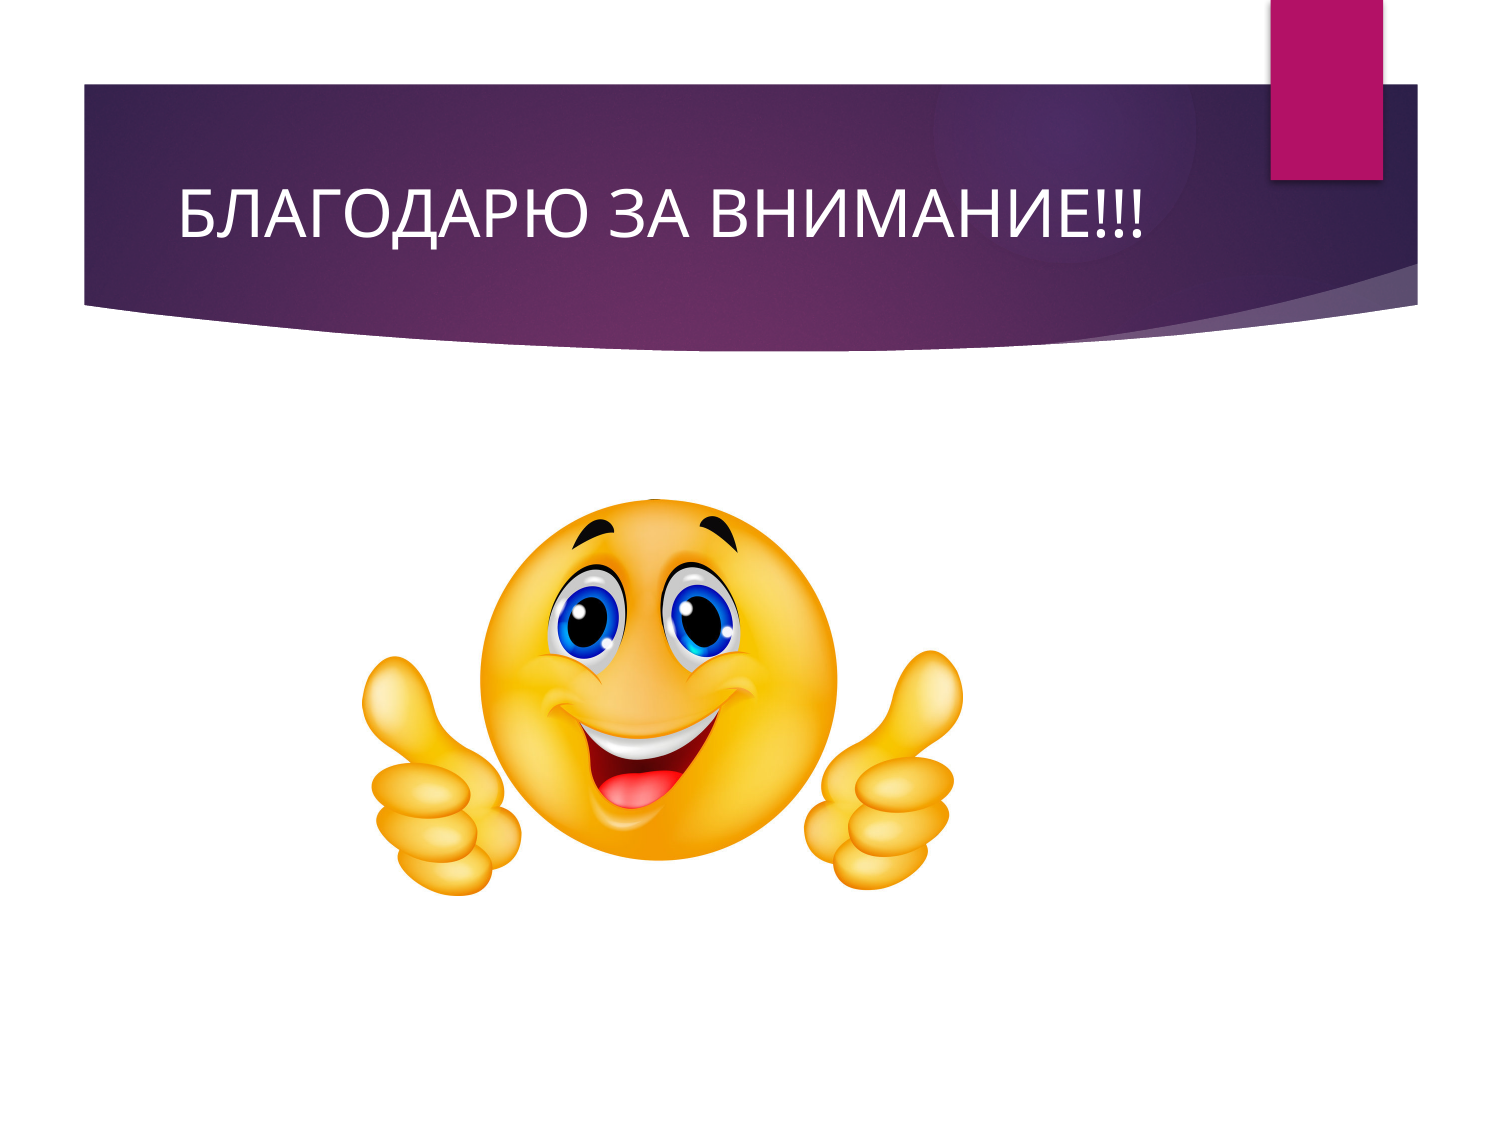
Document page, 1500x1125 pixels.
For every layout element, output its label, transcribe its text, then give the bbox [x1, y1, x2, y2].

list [361, 499, 963, 897]
title БЛАГОДАРЮ ЗА ВНИМАНИЕ!!! [142, 152, 1183, 269]
